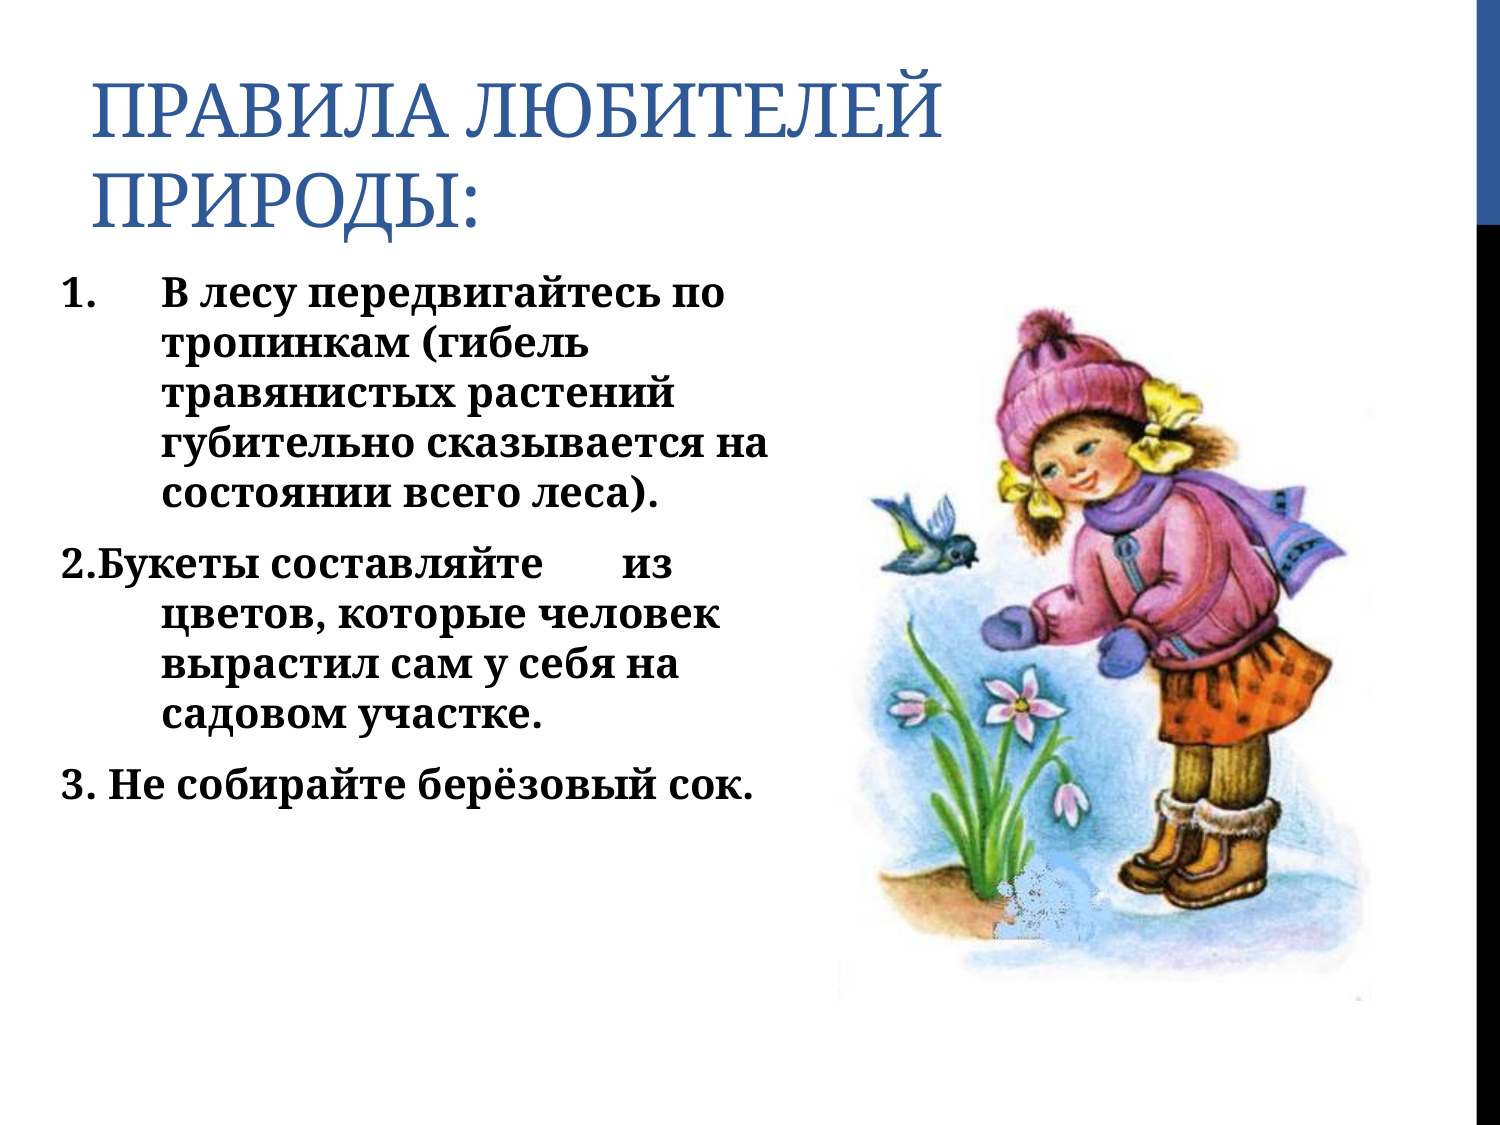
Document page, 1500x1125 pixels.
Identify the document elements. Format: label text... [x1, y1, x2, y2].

list В лесу передвигайтесь по тропинкам (гибель травянистых растений губительно сказывается на состоянии всего леса). 2.Букеты составляйте из цветов, которые человек вырастил сам у себя на садовом участке. 3. Не собирайте берёзовый сок. [46, 258, 808, 1001]
title Правила любителей природы: [75, 24, 1025, 250]
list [837, 257, 1372, 1002]
